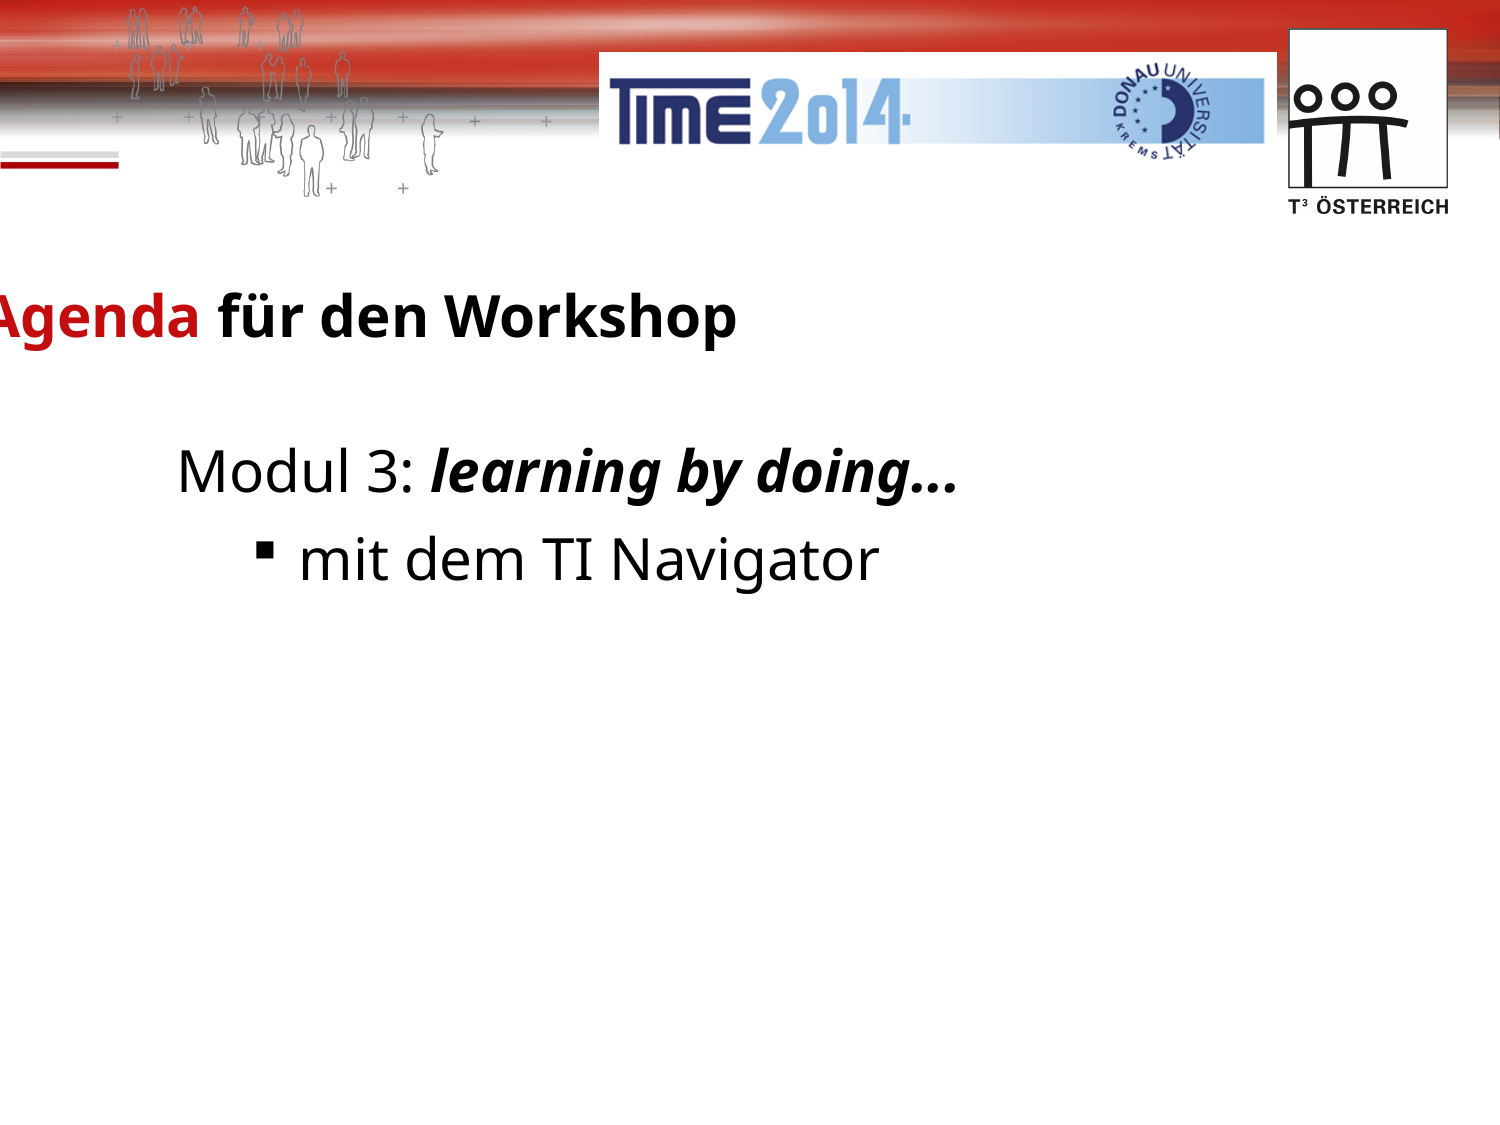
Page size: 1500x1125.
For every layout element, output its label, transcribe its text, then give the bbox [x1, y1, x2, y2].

text_box Agenda für den Workshop [0, 271, 1065, 402]
text_box Modul 3: learning by doing... mit dem TI Navigator [161, 427, 1242, 600]
picture [0, 0, 1500, 214]
